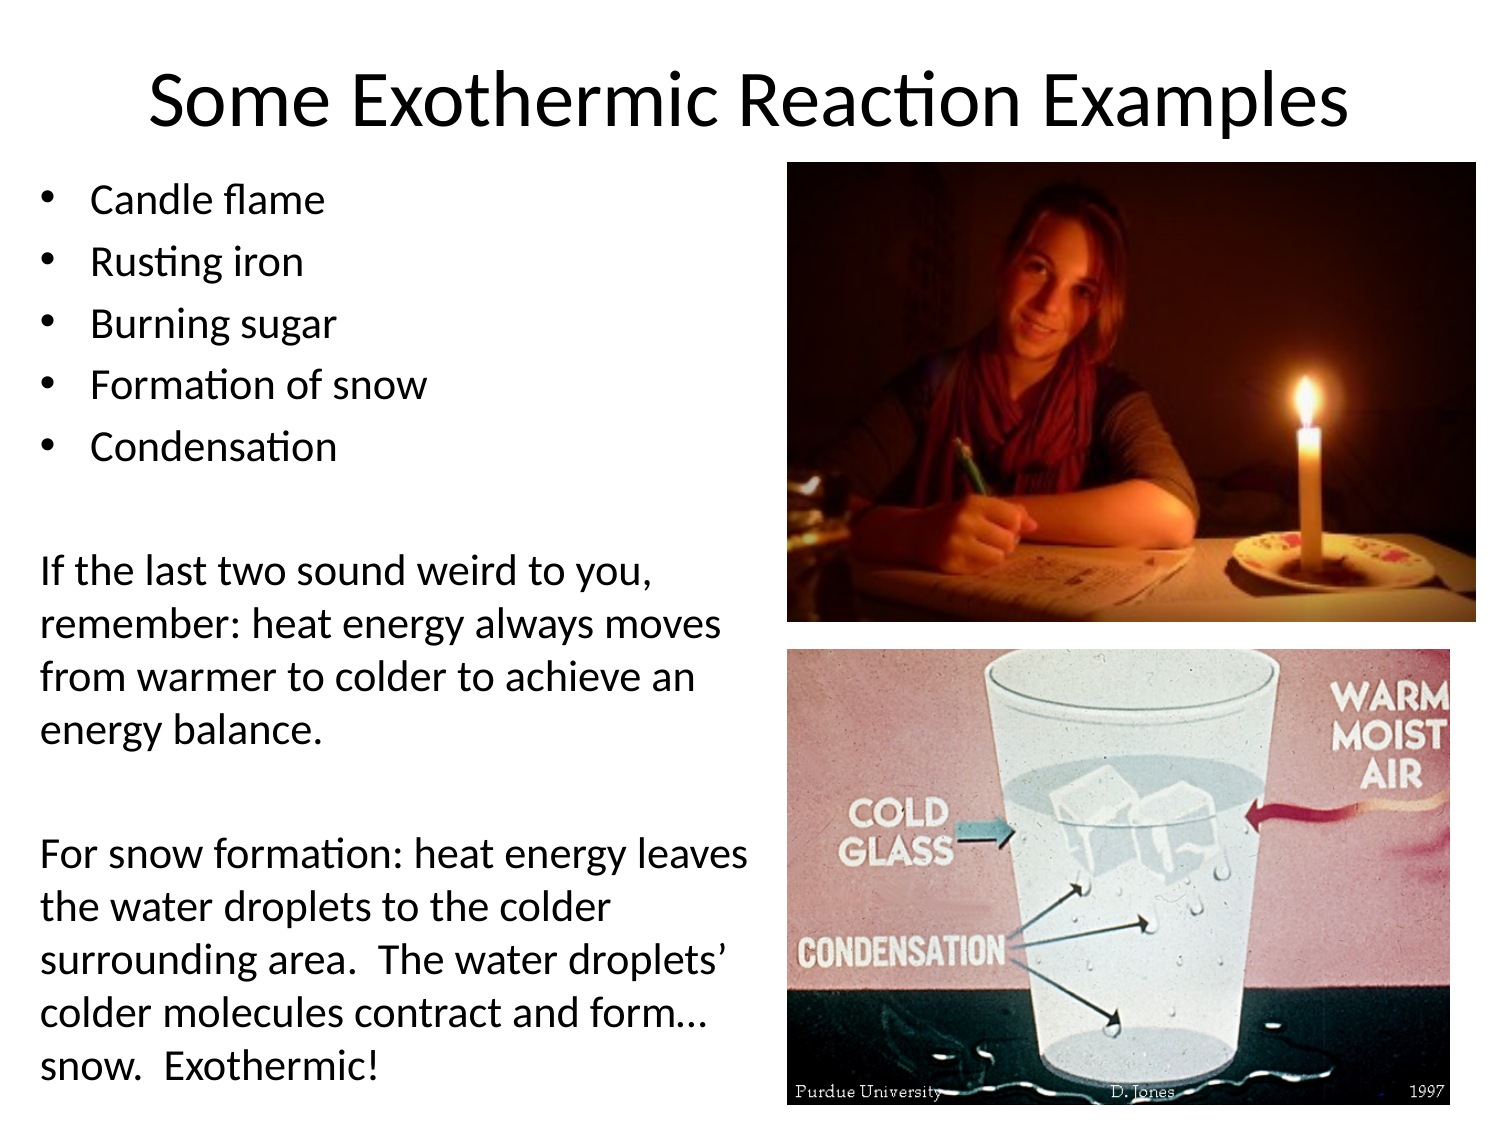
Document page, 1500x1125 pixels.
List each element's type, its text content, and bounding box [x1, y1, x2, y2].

picture [787, 162, 1476, 622]
list Candle flame Rusting iron Burning sugar Formation of snow Condensation If the last two sound weird to you, remember: heat energy always moves from warmer to colder to achieve an energy balance. For snow formation: heat energy leaves the water droplets to the colder surrounding area. The water droplets’ colder molecules contract and form… snow. Exothermic! [24, 162, 775, 1100]
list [787, 649, 1451, 1106]
title Some Exothermic Reaction Examples [75, 0, 1425, 188]
